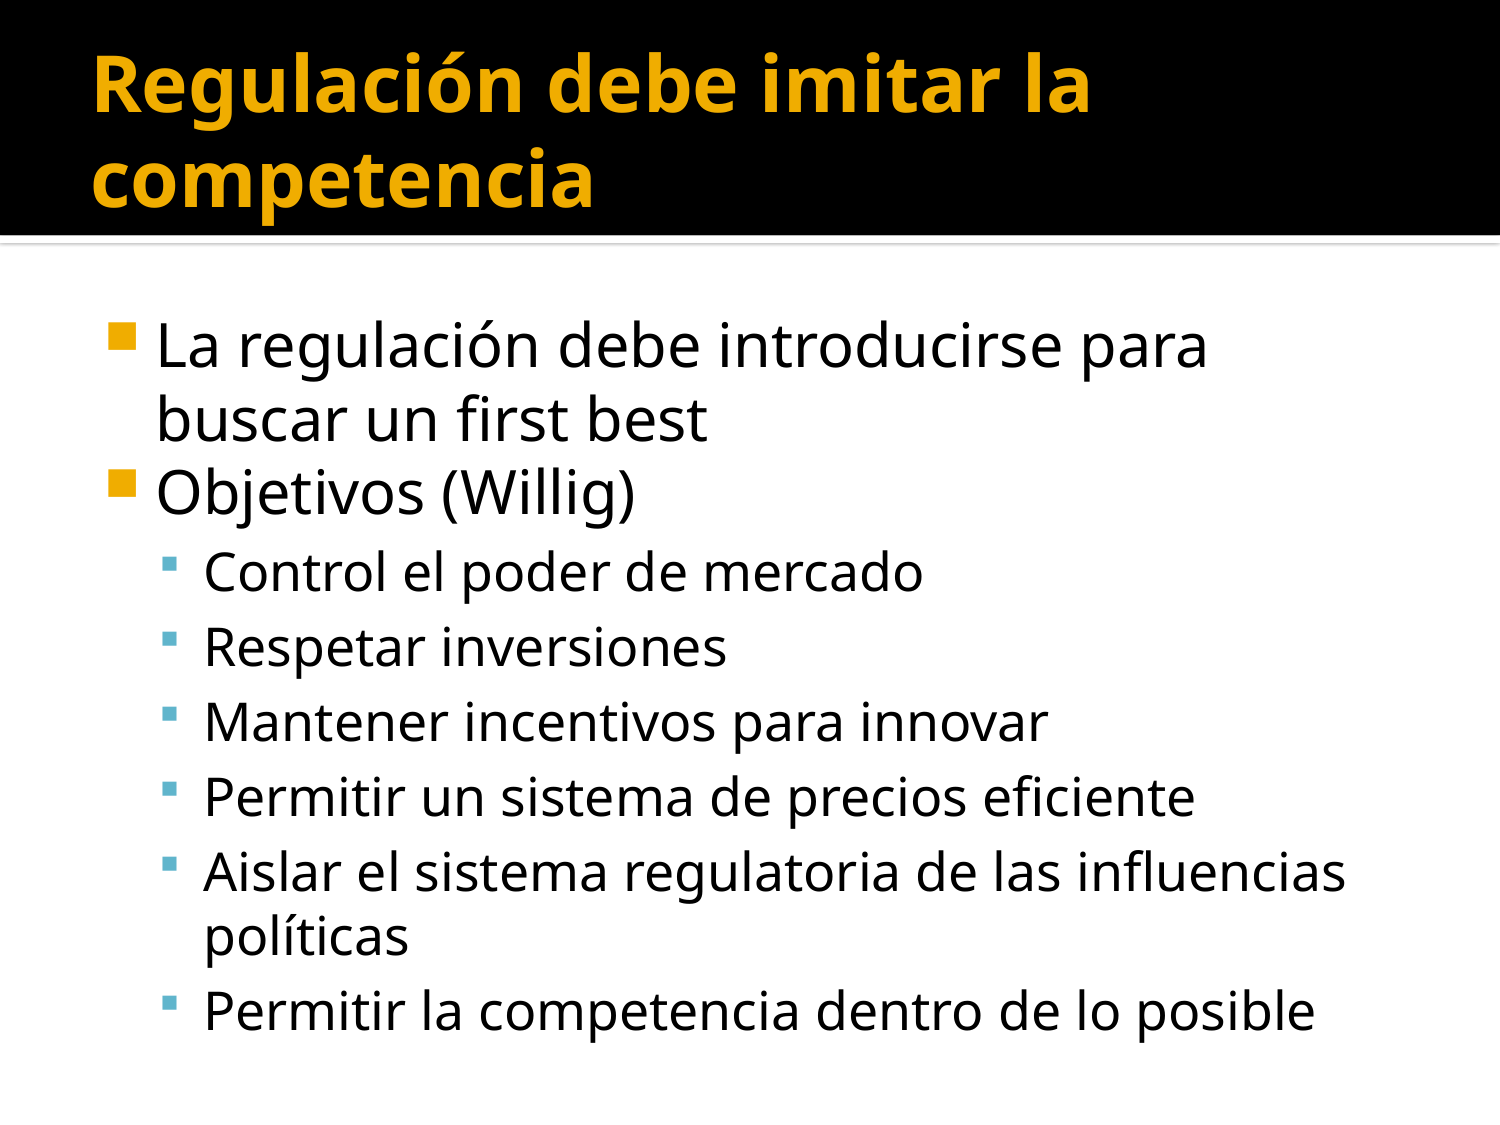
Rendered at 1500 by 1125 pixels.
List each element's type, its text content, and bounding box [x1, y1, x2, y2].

title Regulación debe imitar la competencia [75, 25, 1425, 231]
list La regulación debe introducirse para buscar un first best Objetivos (Willig) Control el poder de mercado Respetar inversiones Mantener incentivos para innovar Permitir un sistema de precios eficiente Aislar el sistema regulatoria de las influencias políticas Permitir la competencia dentro de lo posible [75, 291, 1425, 1050]
